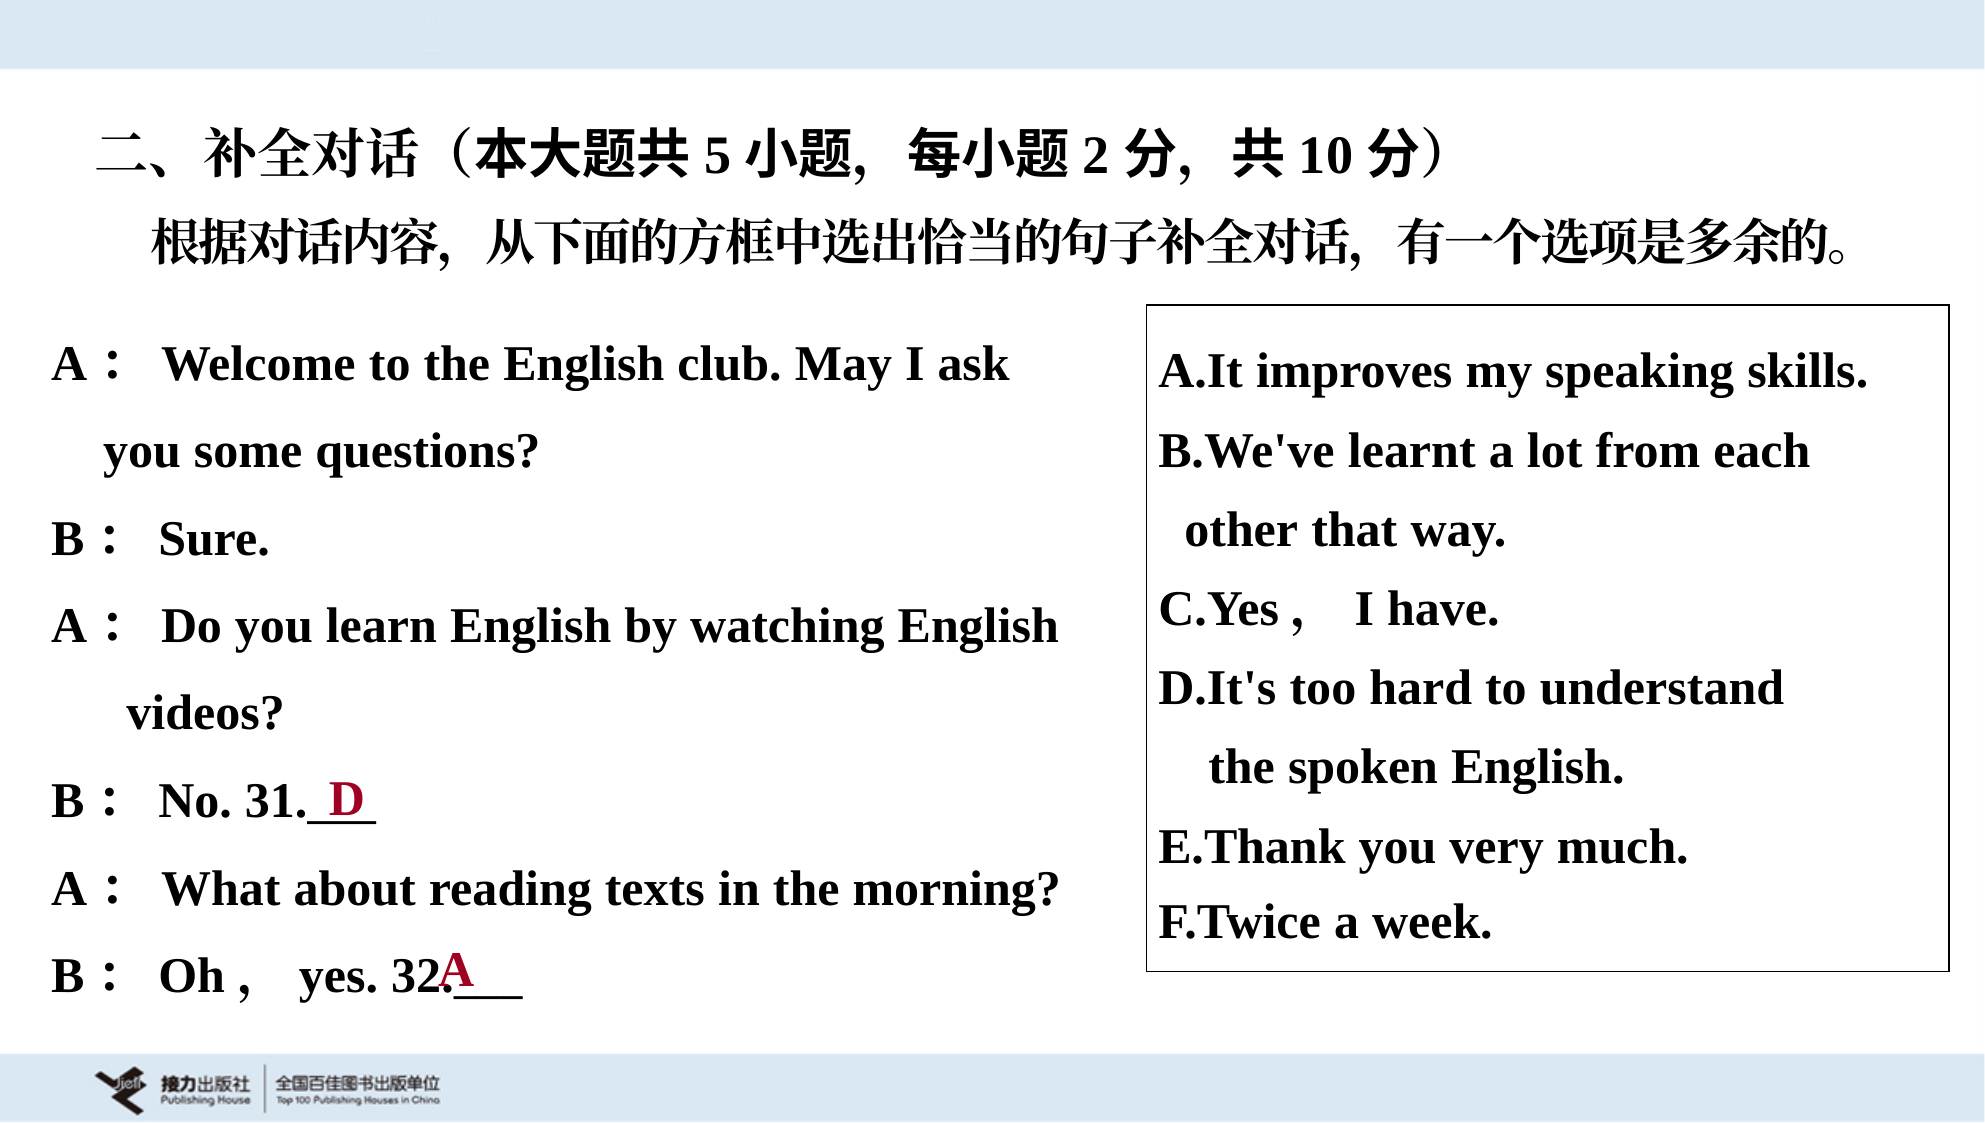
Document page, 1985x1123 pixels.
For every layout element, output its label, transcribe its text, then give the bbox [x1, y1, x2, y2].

text_box A [420, 908, 493, 996]
table_header A.It improves my speaking skills. B.We've learnt a lot from each other that way. C.Yes，I have. D.It's too hard to understand the spoken English. E.Thank you very much. F.Twice a week. [1147, 306, 1948, 971]
text_box A：Welcome to the English club. May I ask you some questions? B：Sure. A：Do you learn English by watching English videos? B：No. 31.___ A：What about reading texts in the morning? B：Oh，yes. 32.___ [51, 302, 1104, 486]
picture [0, 0, 1985, 1122]
text_box D [310, 737, 384, 826]
text_box 二、补全对话（本大题共5小题，每小题2分，共10分） [94, 88, 1892, 183]
text_box 根据对话内容，从下面的方框中选出恰当的句子补全对话，有一个选项是多余的。 [94, 183, 1892, 271]
